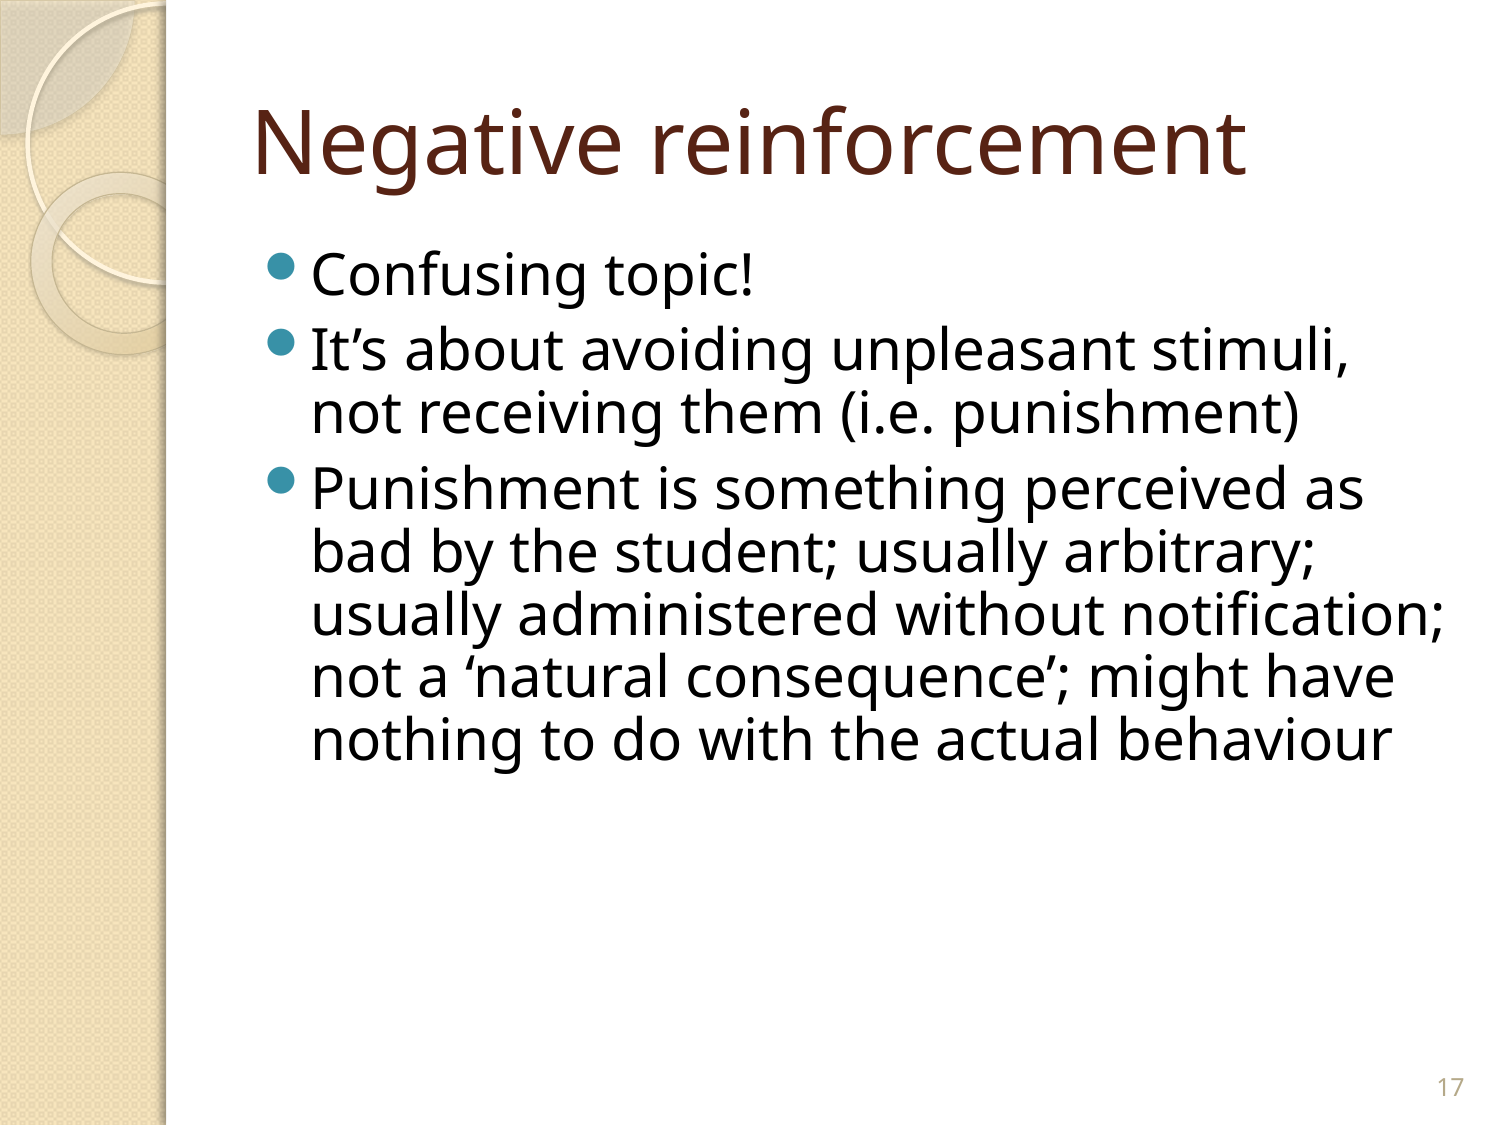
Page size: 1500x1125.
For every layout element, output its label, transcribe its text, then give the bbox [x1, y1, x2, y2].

slide_number 17 [1413, 1034, 1488, 1113]
title Negative reinforcement [235, 45, 1466, 233]
list Confusing topic! It’s about avoiding unpleasant stimuli, not receiving them (i.e. punishment) Punishment is something perceived as bad by the student; usually arbitrary; usually administered without notification; not a ‘natural consequence’; might have nothing to do with the actual behaviour [235, 237, 1466, 1025]
